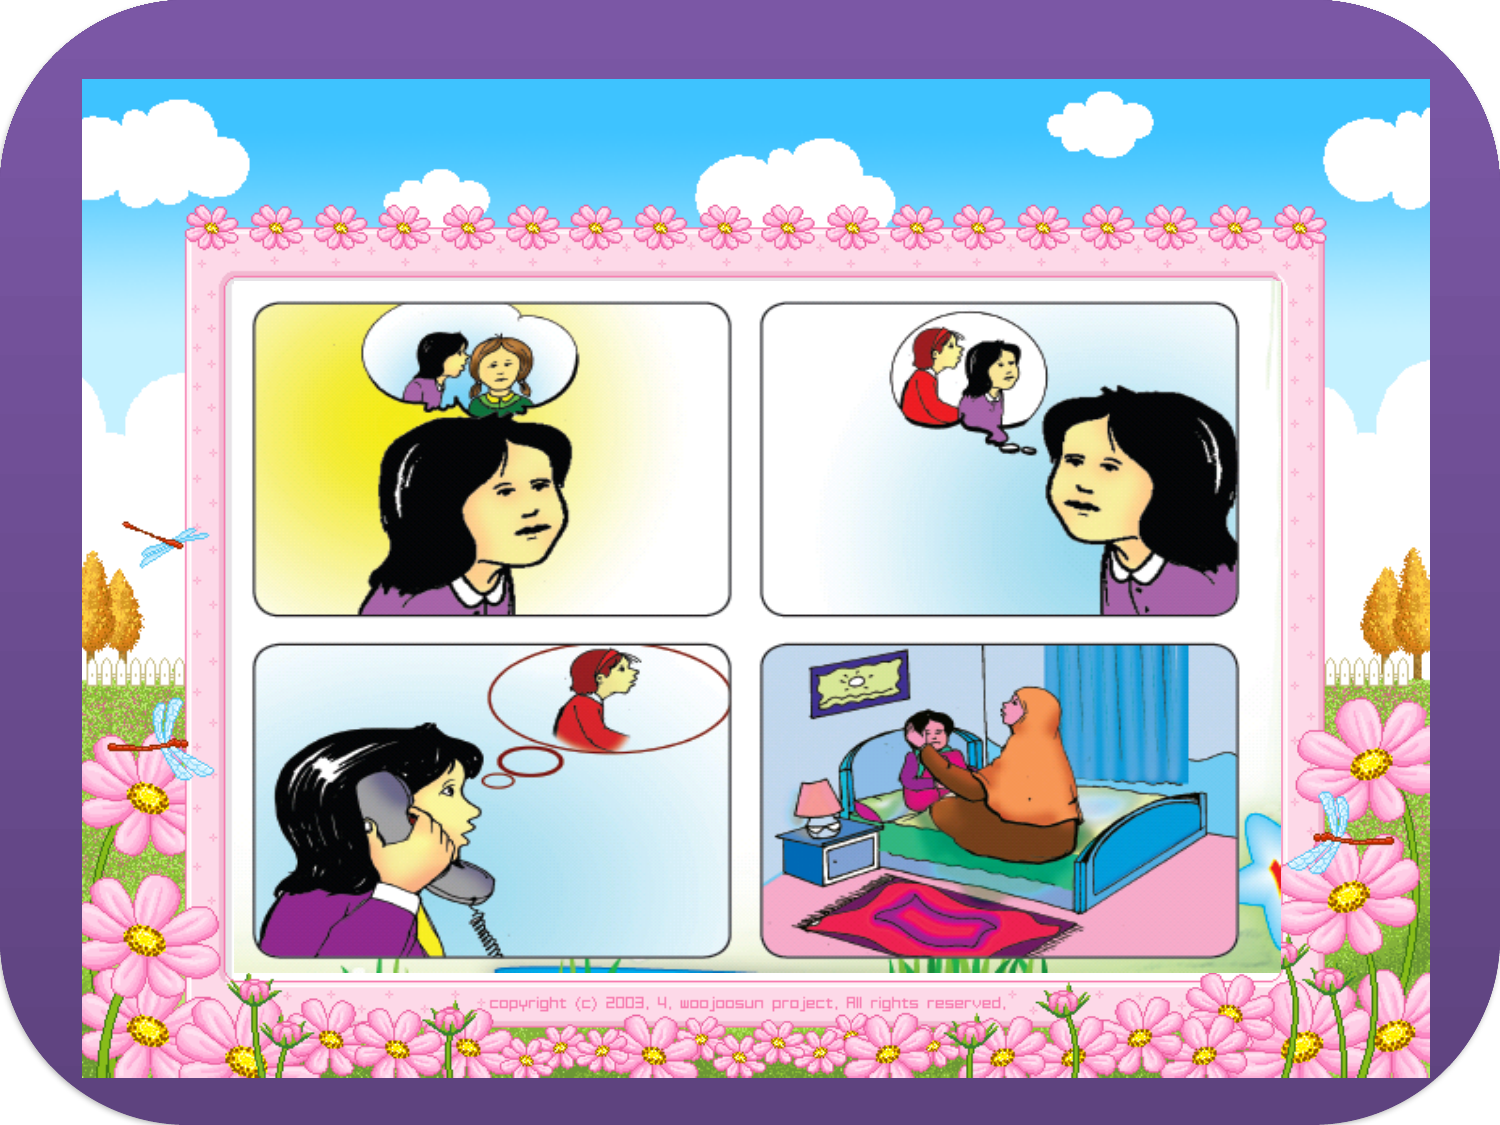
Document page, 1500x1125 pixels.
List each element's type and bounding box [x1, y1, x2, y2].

text_box [0, 0, 1500, 1125]
picture [81, 79, 1430, 1079]
